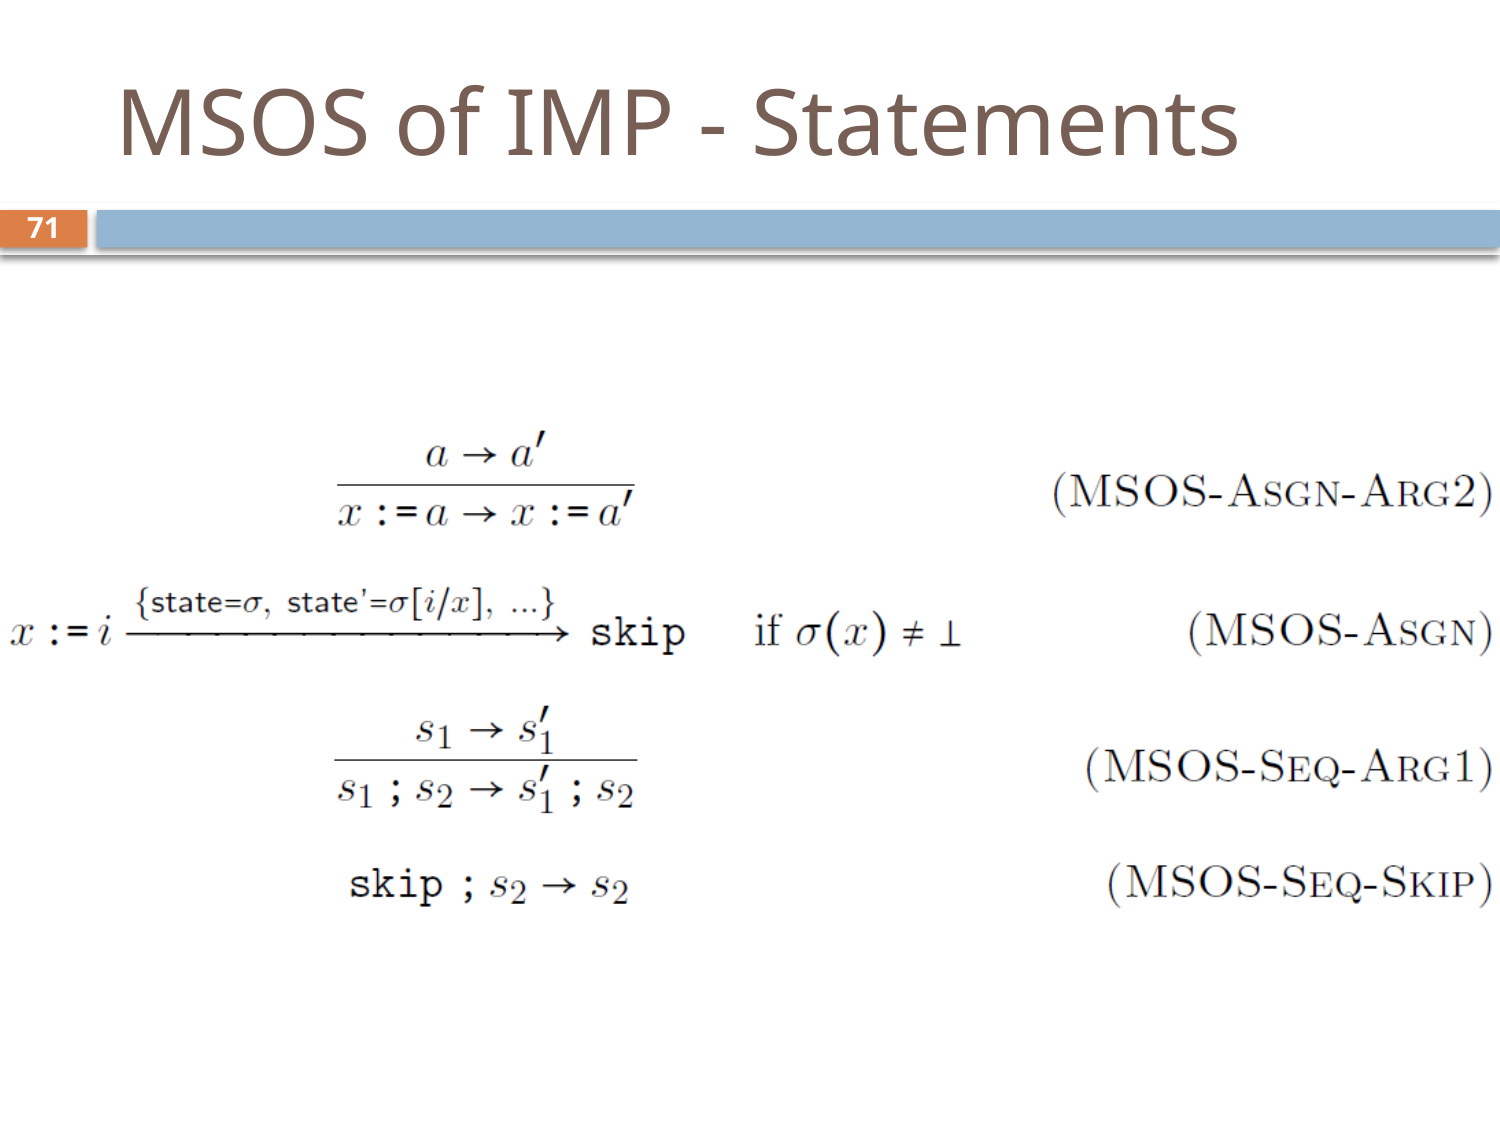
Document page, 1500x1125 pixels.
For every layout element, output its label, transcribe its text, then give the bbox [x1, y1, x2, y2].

slide_number 71 [0, 208, 88, 249]
title MSOS of IMP - Statements [100, 37, 1438, 200]
picture [0, 424, 1500, 915]
